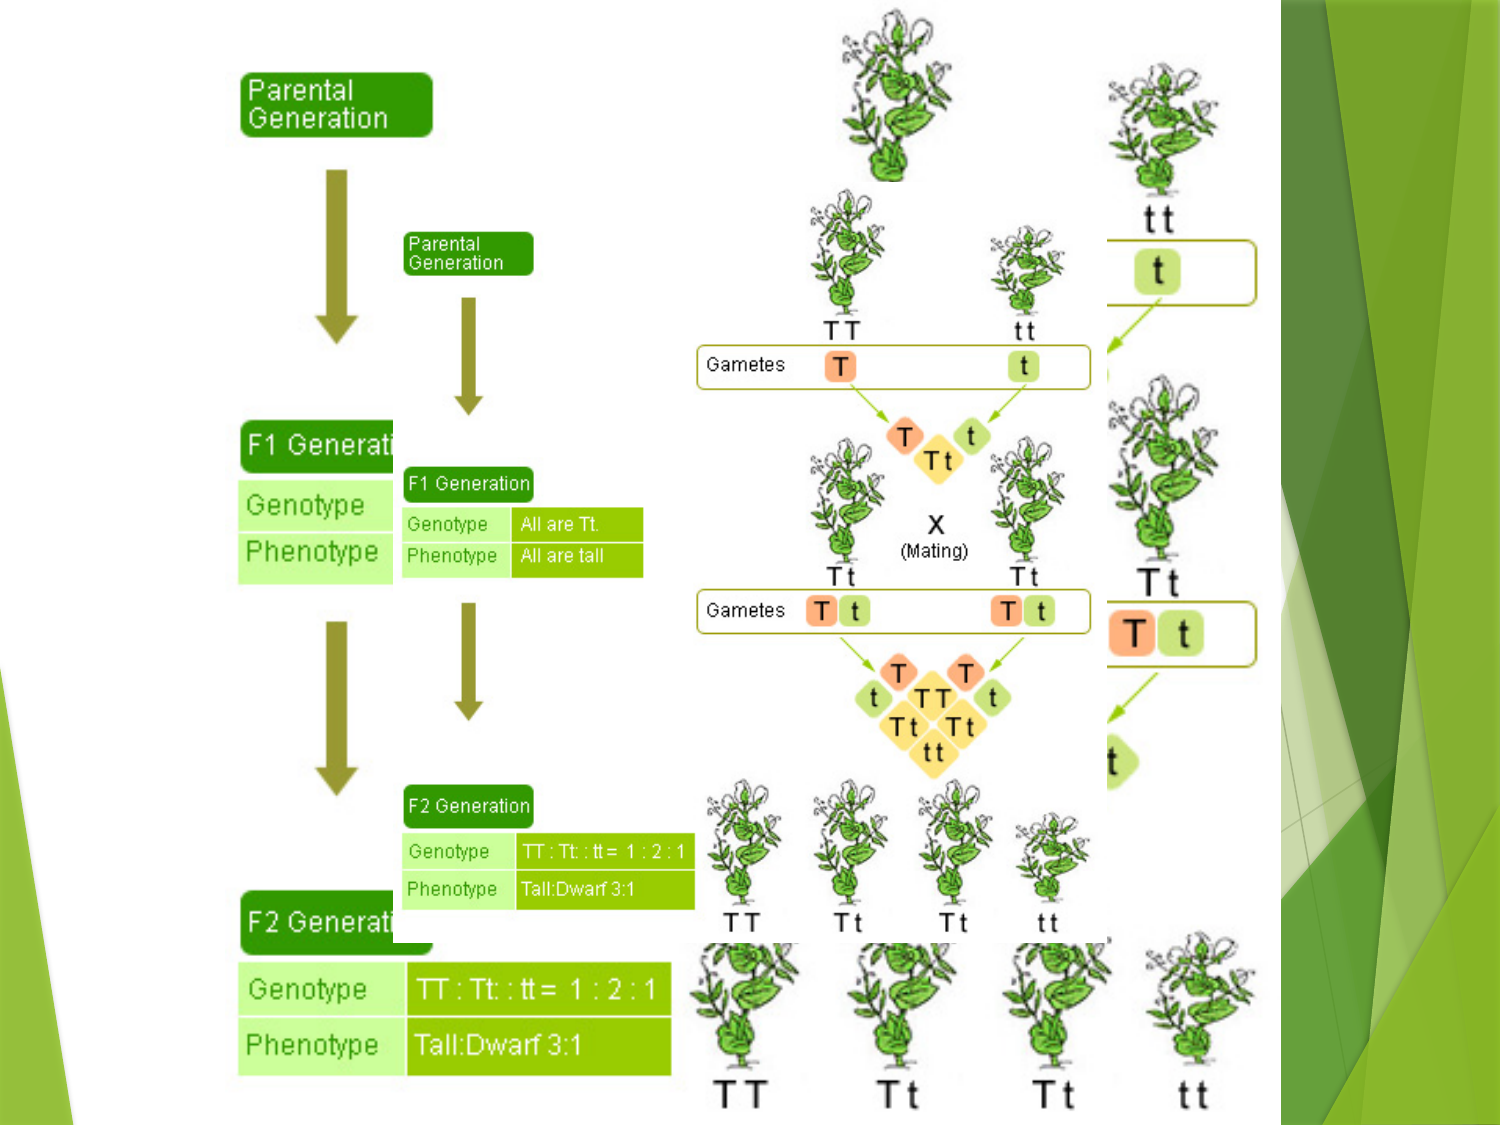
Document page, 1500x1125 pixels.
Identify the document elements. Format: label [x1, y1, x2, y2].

picture [224, 0, 1282, 1125]
